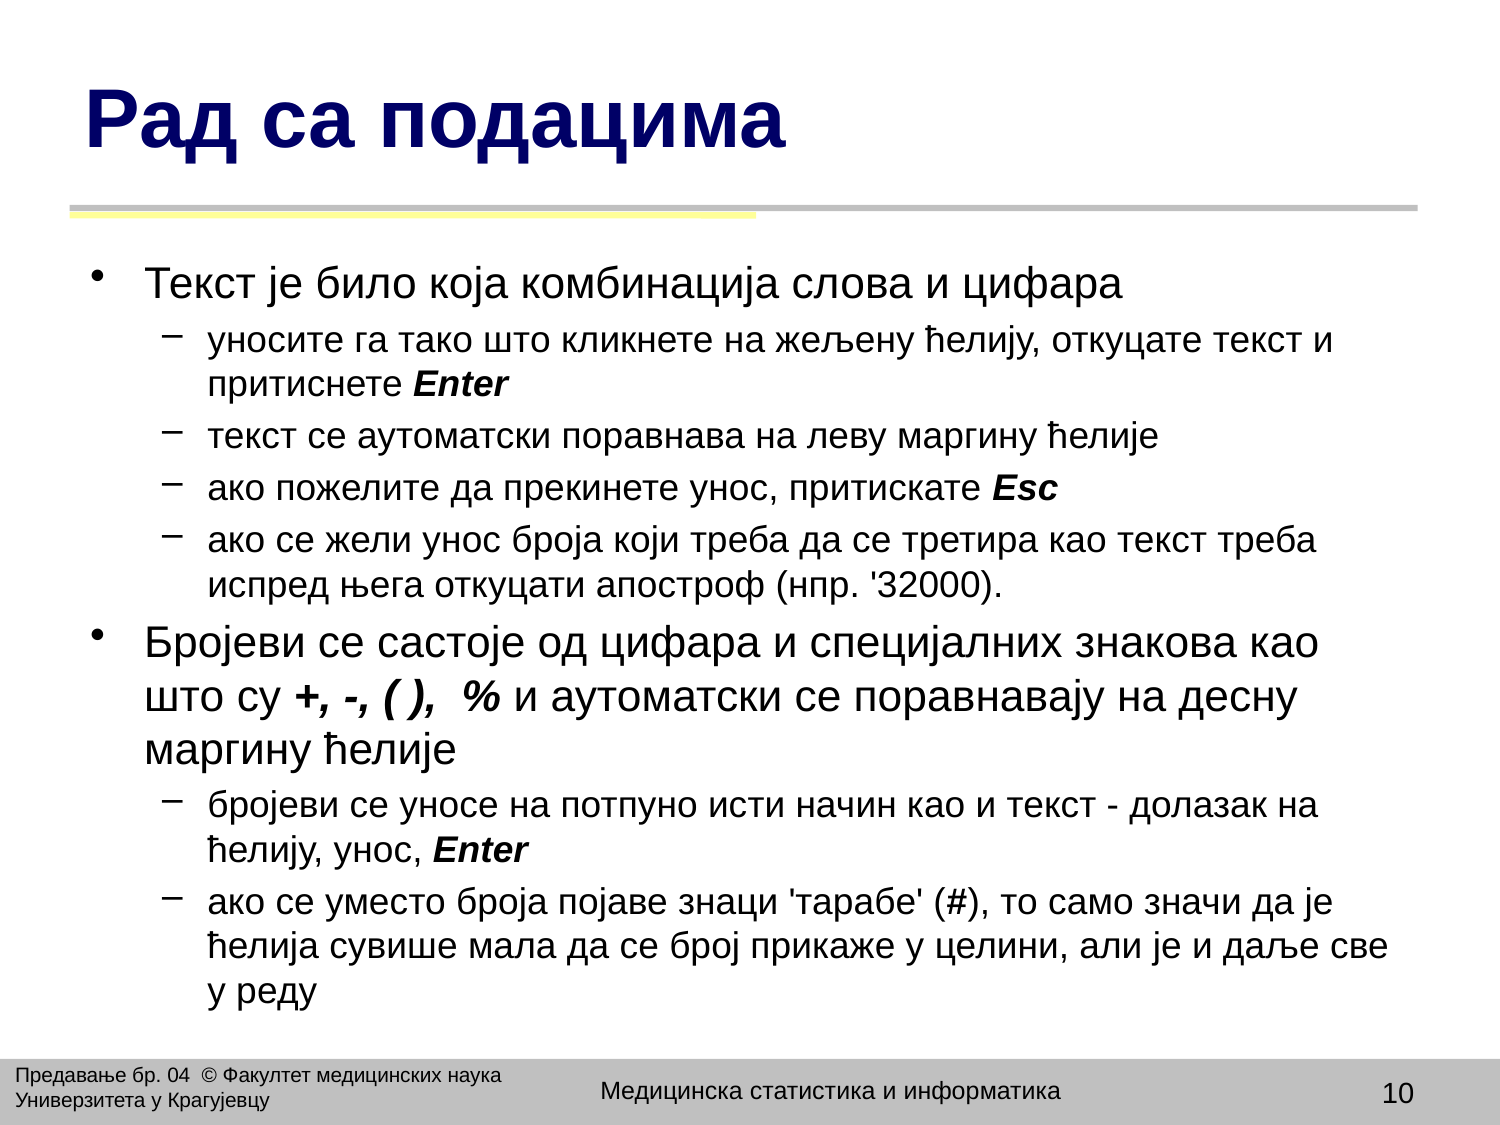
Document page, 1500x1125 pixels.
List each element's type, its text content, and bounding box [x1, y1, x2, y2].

slide_number 10 [1166, 1066, 1430, 1125]
footer Медицинска статистика и информатика [512, 1066, 1151, 1125]
list Текст је било која комбинација слова и цифара уносите га тако што кликнете на жељену ћелију, откуцате текст и притиснете Enter текст се аутоматски поравнава на леву маргину ћелије ако пожелите да прекинете унос, притискате Esc ако се жели унос броја који треба да се третира као текст треба испред њега откуцати апостроф (нпр. '32000). Бројеви се састоје од цифара и специјалних знакова као што су +, -, ( ), % и аутоматски се поравнавају на десну маргину ћелије бројеви се уносе на потпуно исти начин као и текст - долазак на ћелију, унос, Enter ако се уместо броја појаве знаци 'тарабе' (#), то само значи да је ћелија сувише мала да се број прикаже у целини, али је и даље све у реду [74, 246, 1426, 1023]
title Рад са подацима [69, 19, 1426, 208]
slide_number Предавање бр. 04 © Факултет медицинских наука Универзитета у Крагујевцу [0, 1053, 619, 1108]
